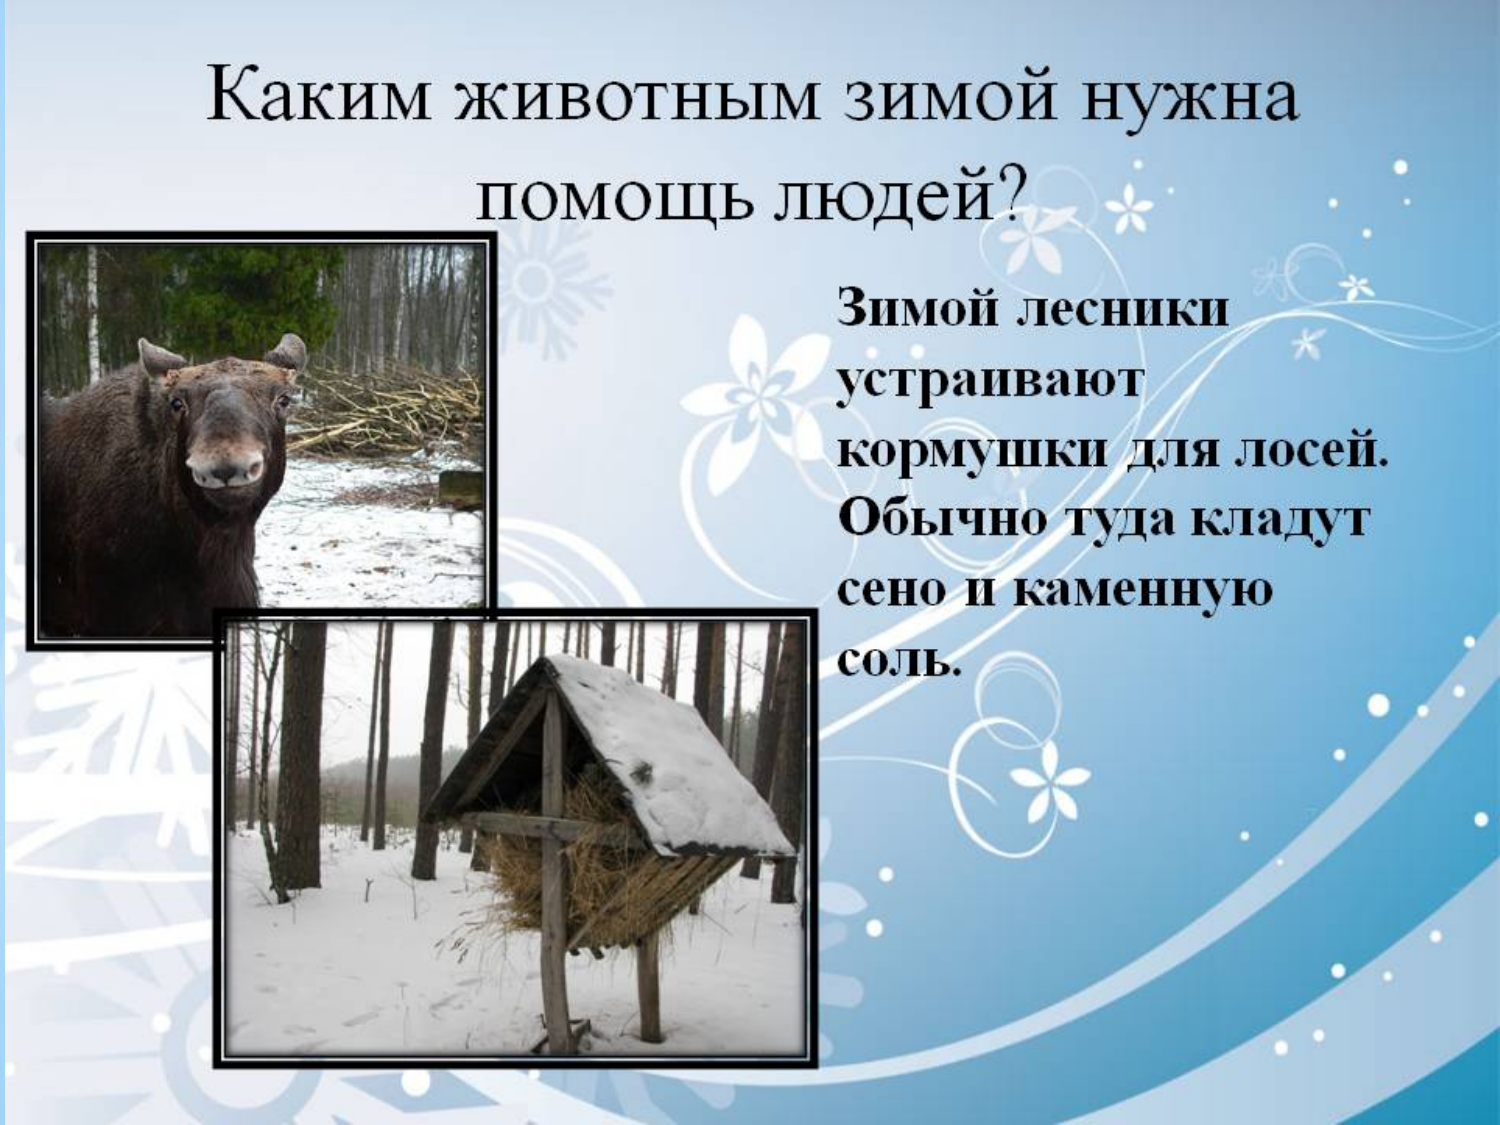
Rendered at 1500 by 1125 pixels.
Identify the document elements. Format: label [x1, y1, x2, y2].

list [5, 0, 1500, 1125]
